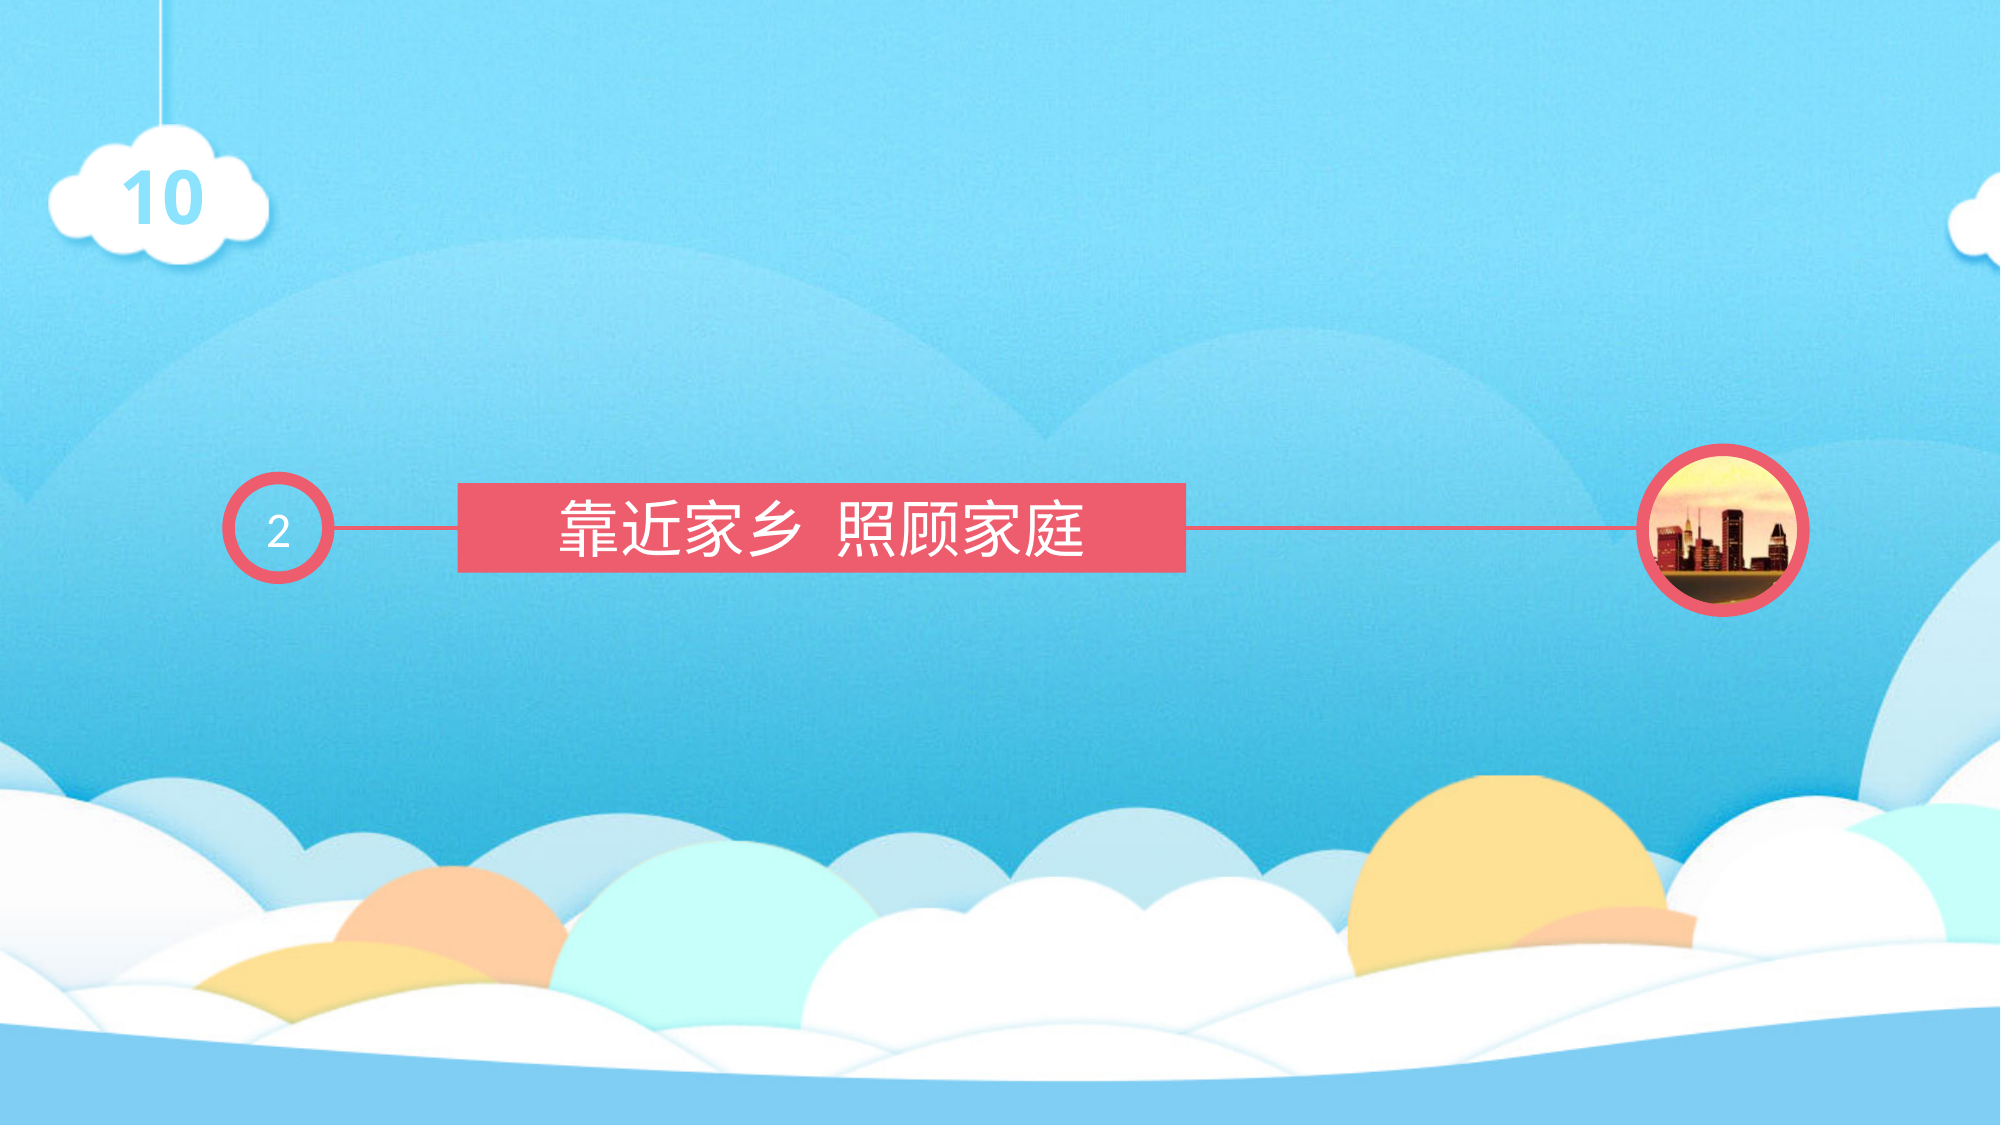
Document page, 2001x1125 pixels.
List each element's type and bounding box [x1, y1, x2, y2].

picture [0, 0, 2001, 1125]
text_box [228, 449, 1804, 611]
